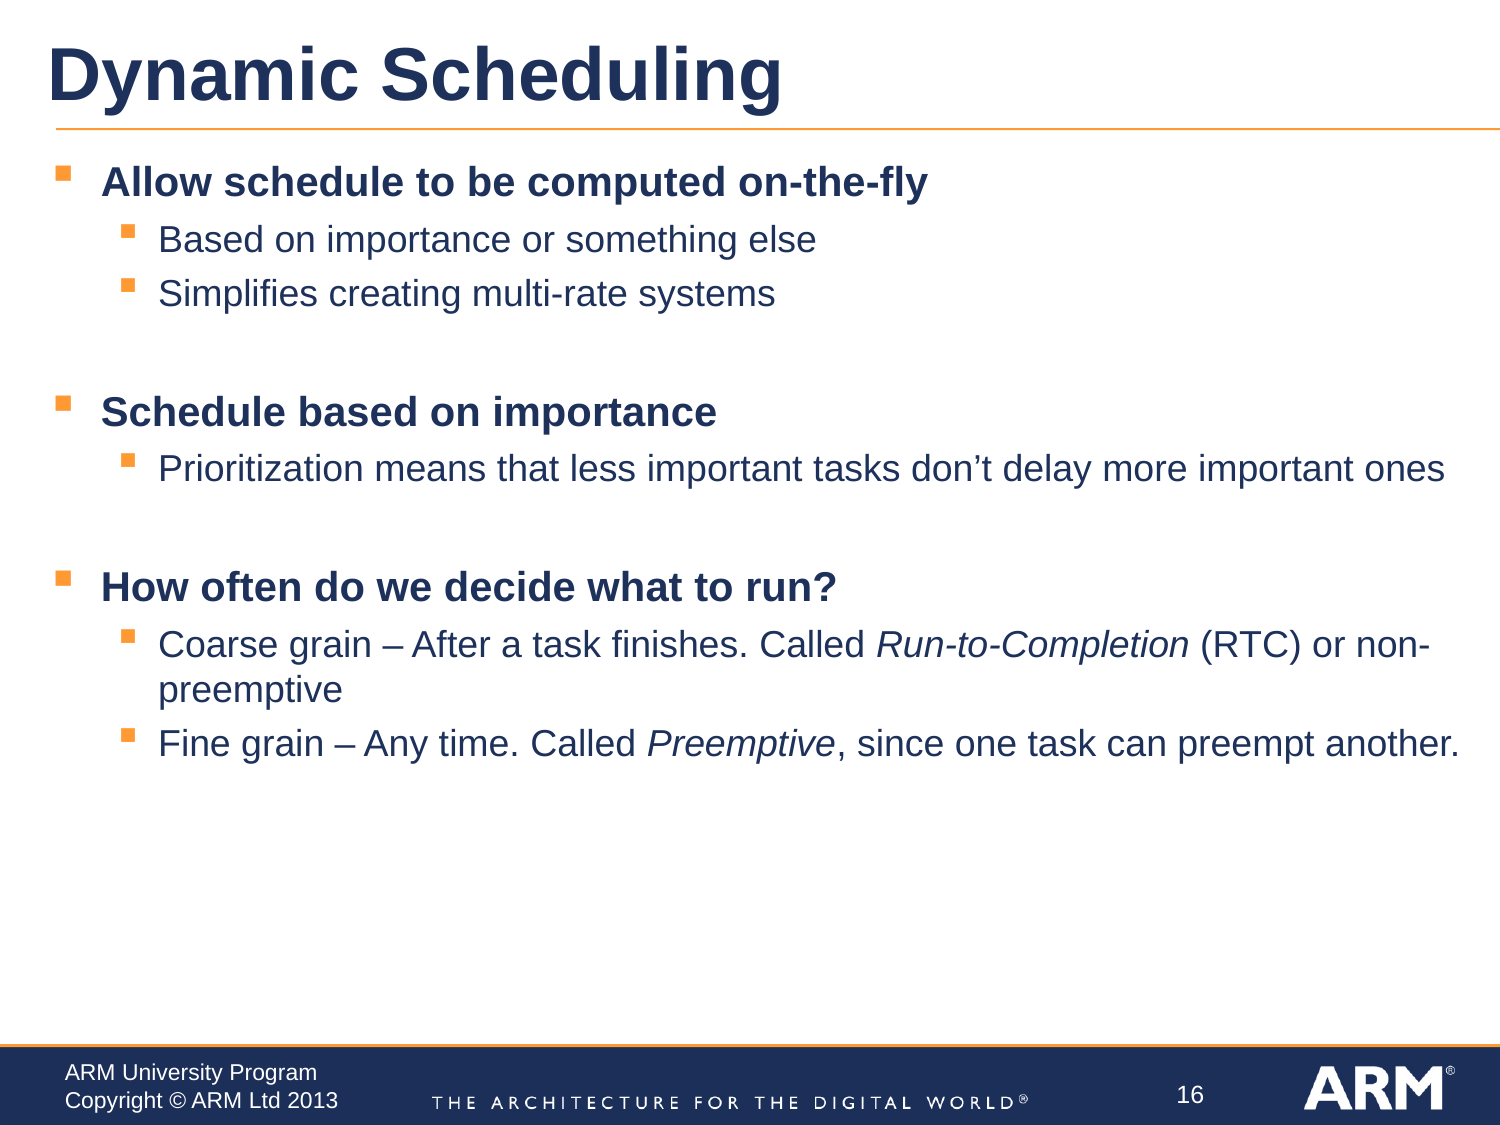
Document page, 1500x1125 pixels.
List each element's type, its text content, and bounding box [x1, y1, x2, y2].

picture [0, 1048, 1500, 1125]
list Allow schedule to be computed on-the-fly Based on importance or something else Simplifies creating multi-rate systems Schedule based on importance Prioritization means that less important tasks don’t delay more important ones How often do we decide what to run? Coarse grain – After a task finishes. Called Run-to-Completion (RTC) or non-preemptive Fine grain – Any time. Called Preemptive, since one task can preempt another. [38, 148, 1500, 1039]
title Dynamic Scheduling [34, 1, 1500, 141]
